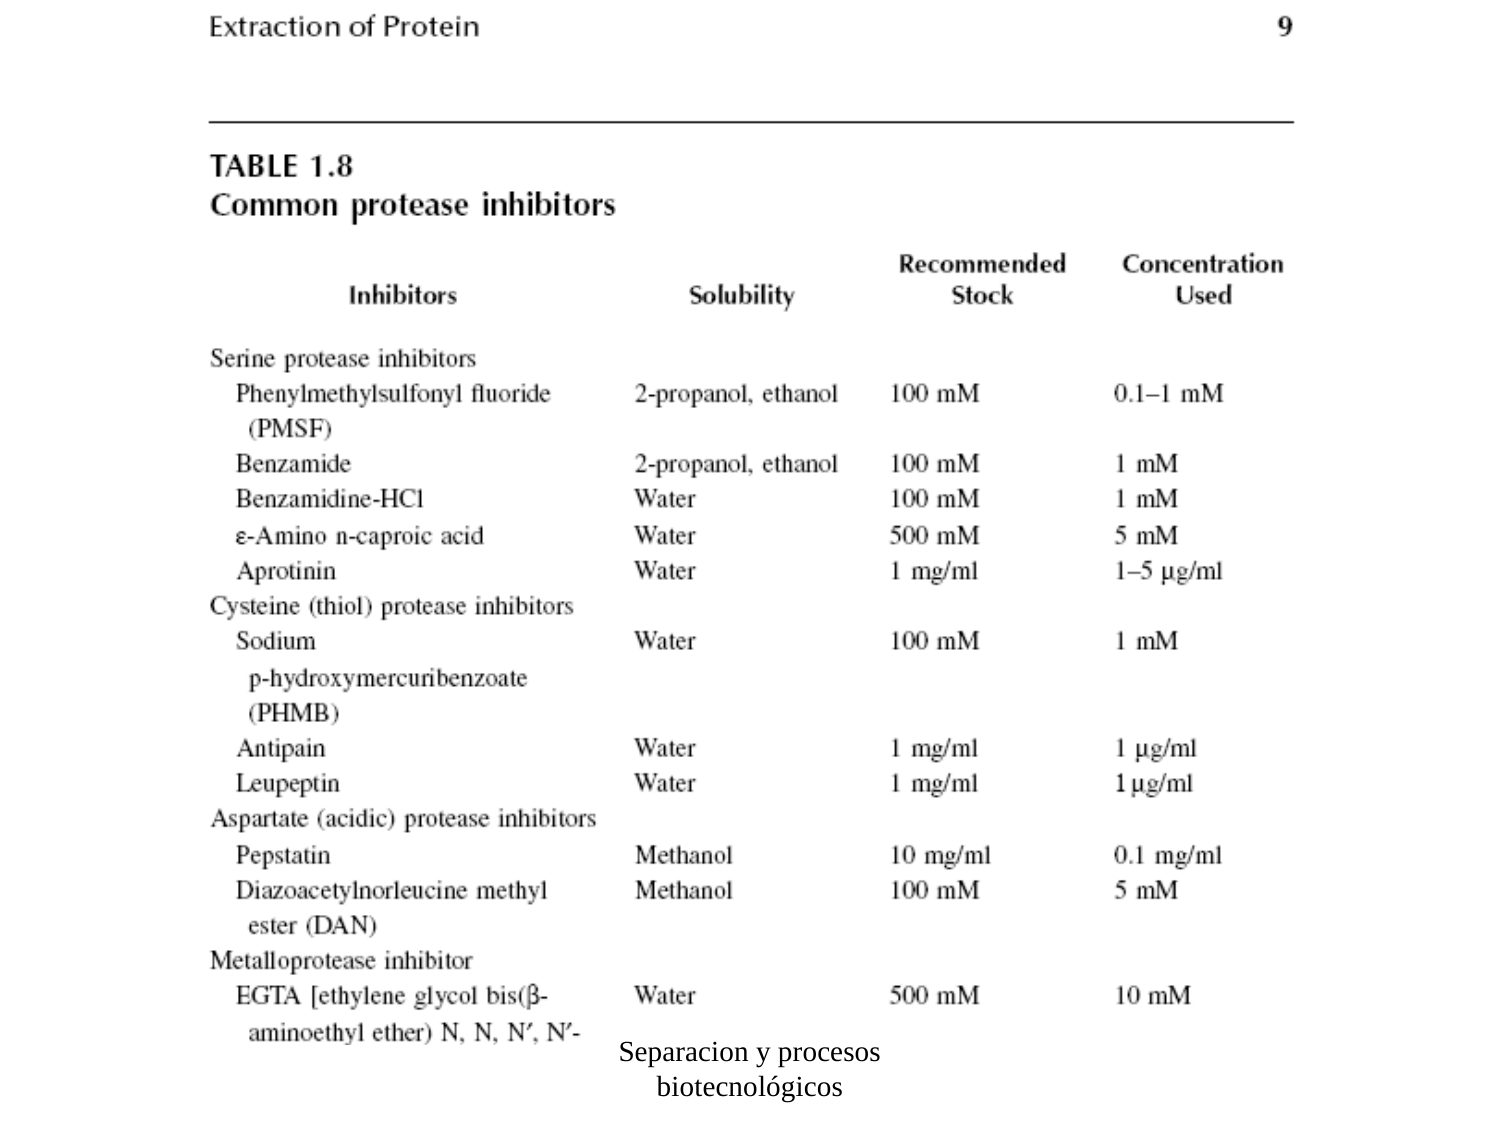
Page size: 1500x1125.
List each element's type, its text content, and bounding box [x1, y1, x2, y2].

picture [40, 0, 1457, 1045]
footer Separacion y procesos biotecnológicos [512, 1052, 988, 1101]
